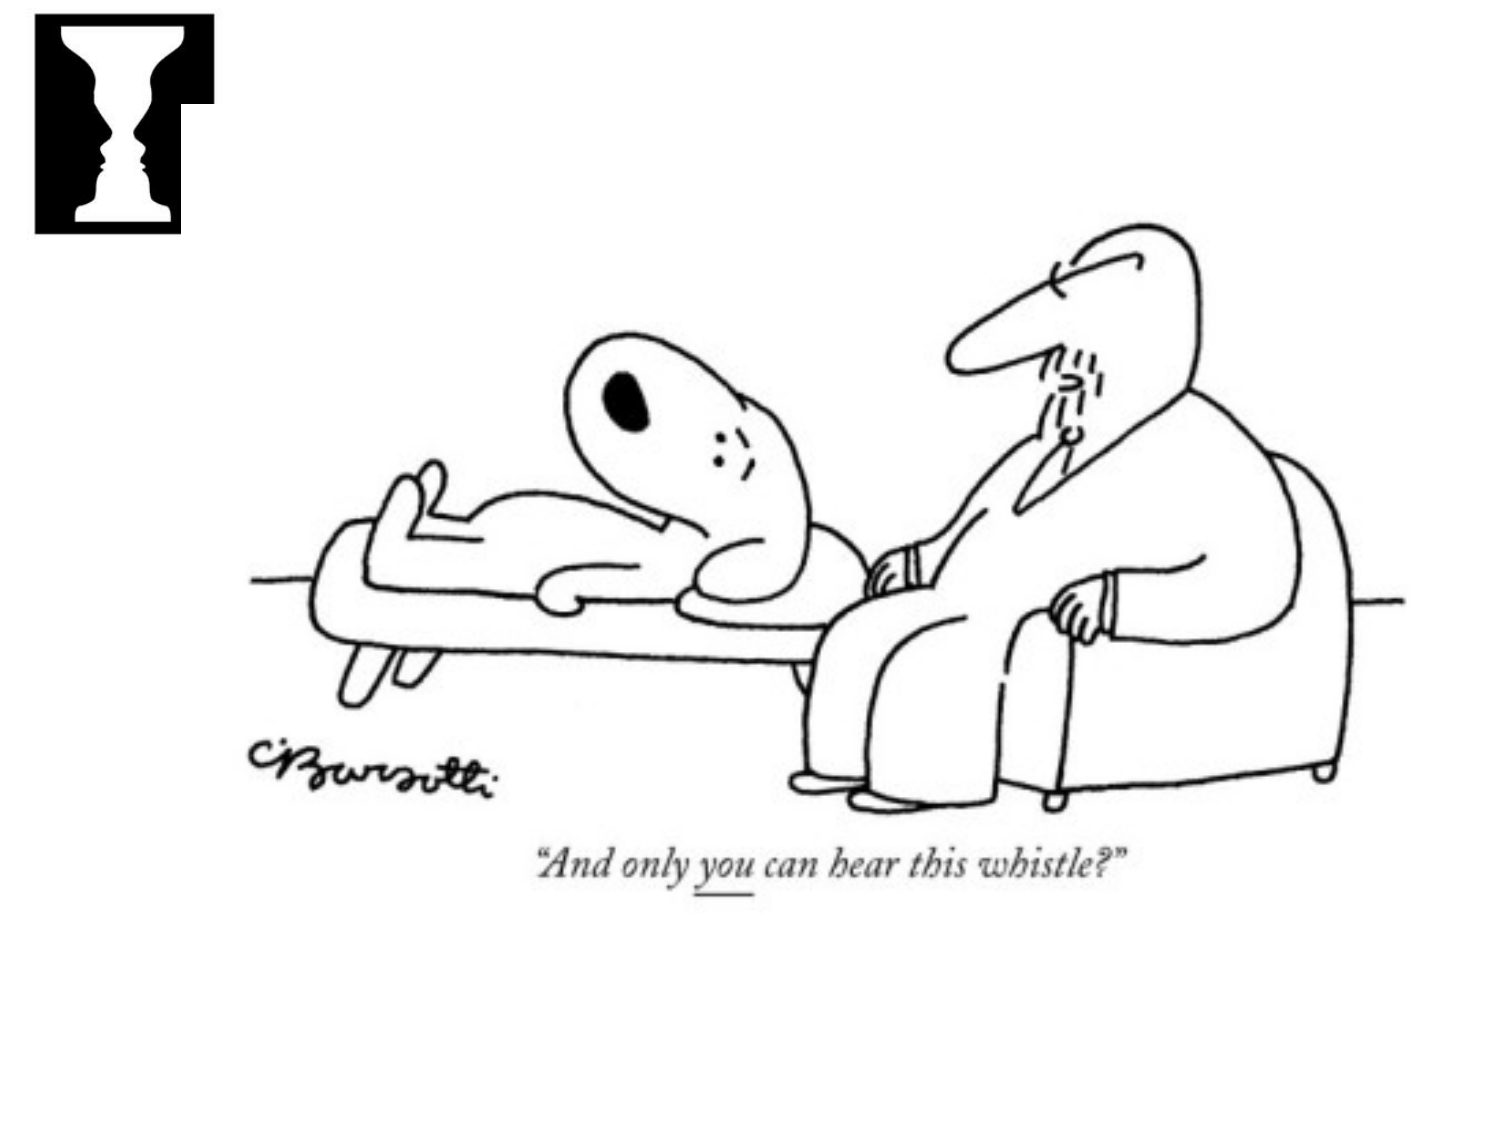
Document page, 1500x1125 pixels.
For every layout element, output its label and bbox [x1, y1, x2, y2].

picture [0, 0, 250, 250]
list [181, 103, 1476, 1076]
